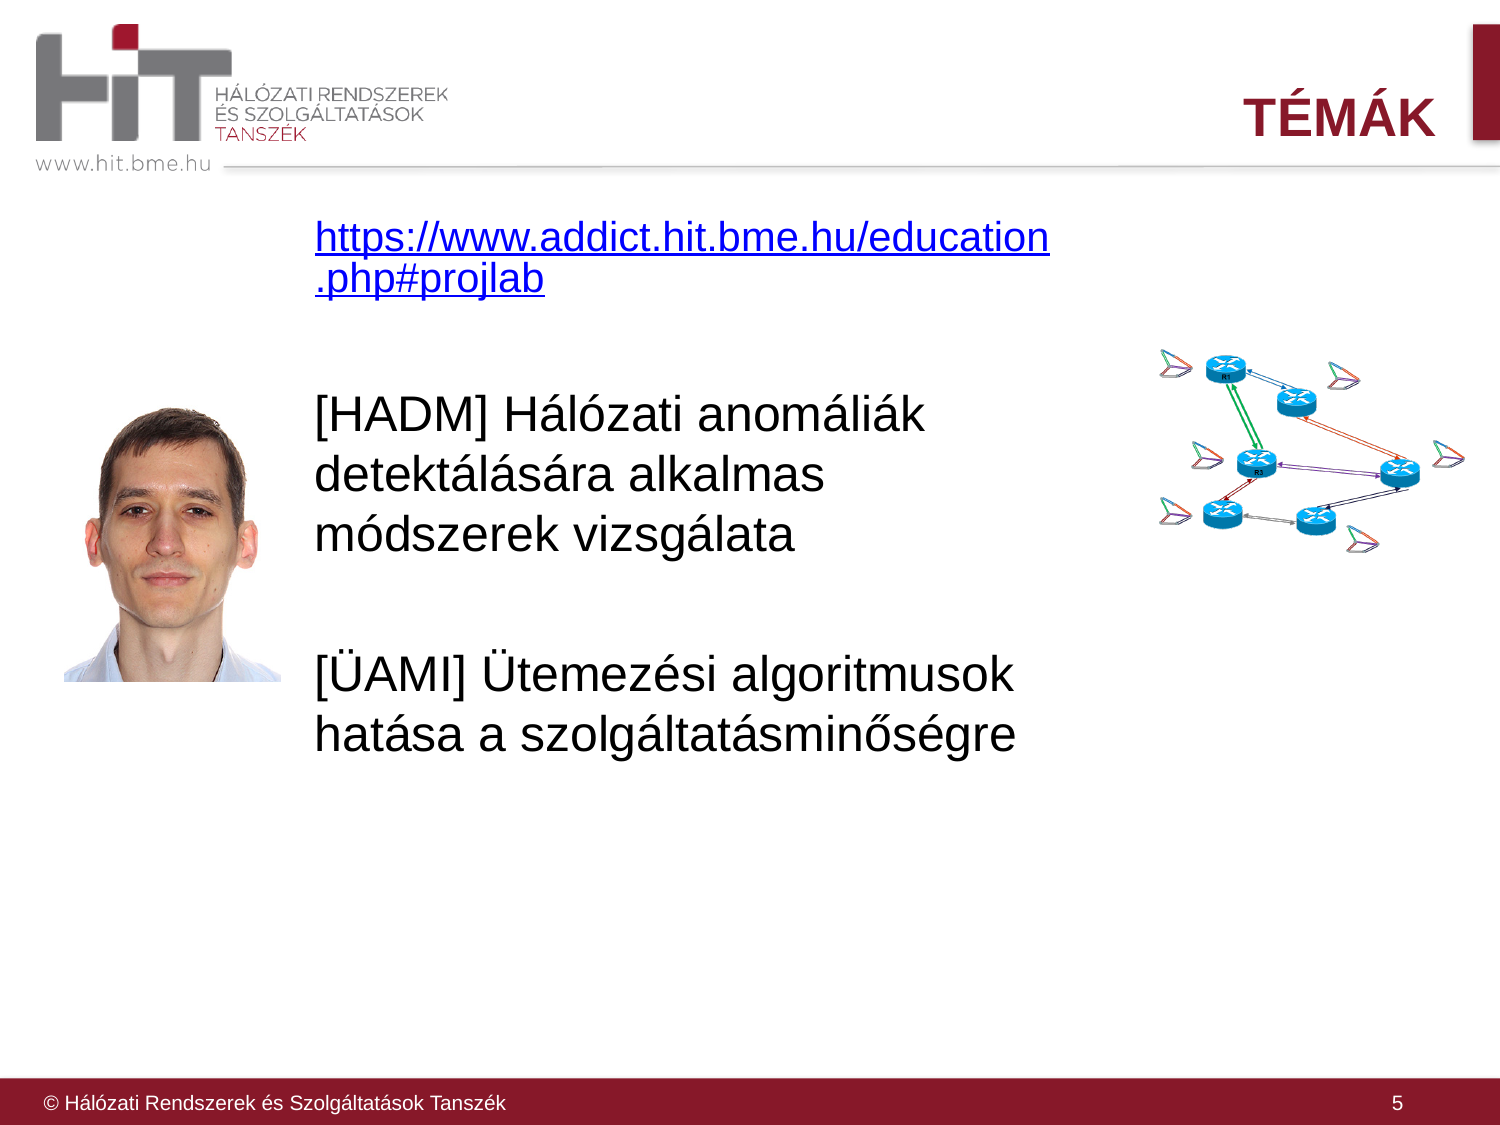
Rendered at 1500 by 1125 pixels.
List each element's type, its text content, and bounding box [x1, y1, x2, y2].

picture [64, 393, 281, 682]
title Témák [502, 15, 1452, 155]
list https://www.addict.hit.bme.hu/education.php#projlab [HADM] Hálózati anomáliák detektálására alkalmas módszerek vizsgálata [ÜAMI] Ütemezési algoritmusok hatása a szolgáltatásminőségre [300, 201, 1069, 1045]
picture [1159, 349, 1465, 553]
